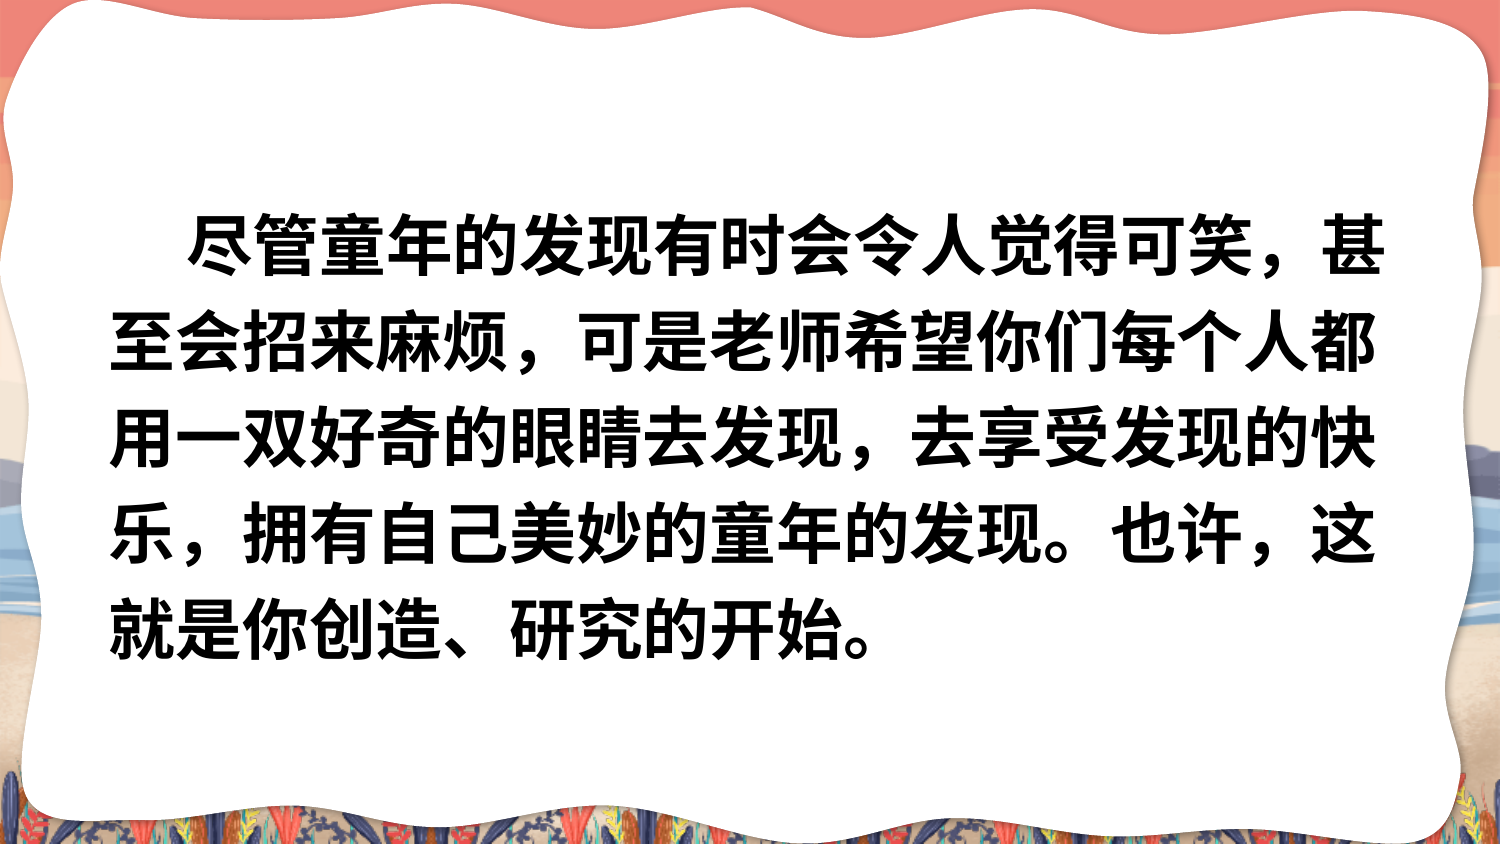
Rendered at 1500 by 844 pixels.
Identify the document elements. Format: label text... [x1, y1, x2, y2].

picture [819, 819, 1376, 844]
picture [109, 0, 1500, 844]
text_box 尽管童年的发现有时会令人觉得可笑，甚至会招来麻烦，可是老师希望你们每个人都用一双好奇的眼睛去发现，去享受发现的快乐，拥有自己美妙的童年的发现。也许，这就是你创造、研究的开始。 [94, 180, 1417, 675]
picture [0, 282, 792, 844]
picture [0, 0, 82, 253]
